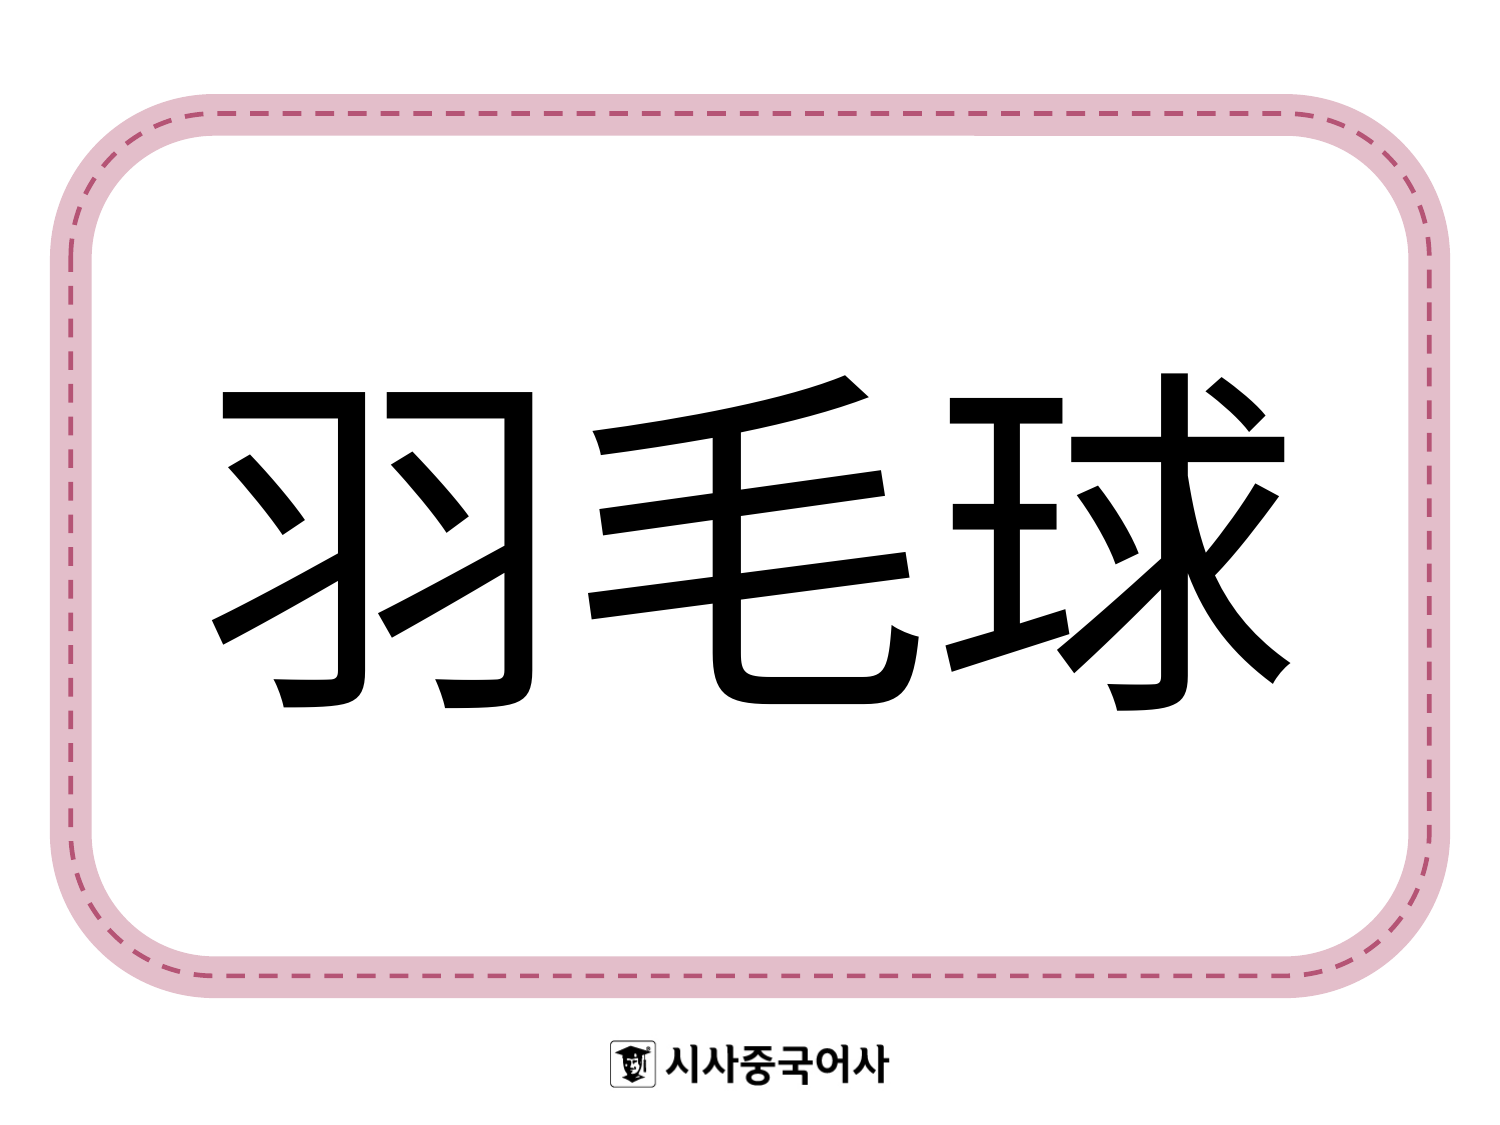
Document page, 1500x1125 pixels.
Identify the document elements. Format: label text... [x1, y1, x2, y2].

text_box 羽毛球 [145, 189, 1354, 853]
picture [602, 1034, 898, 1094]
